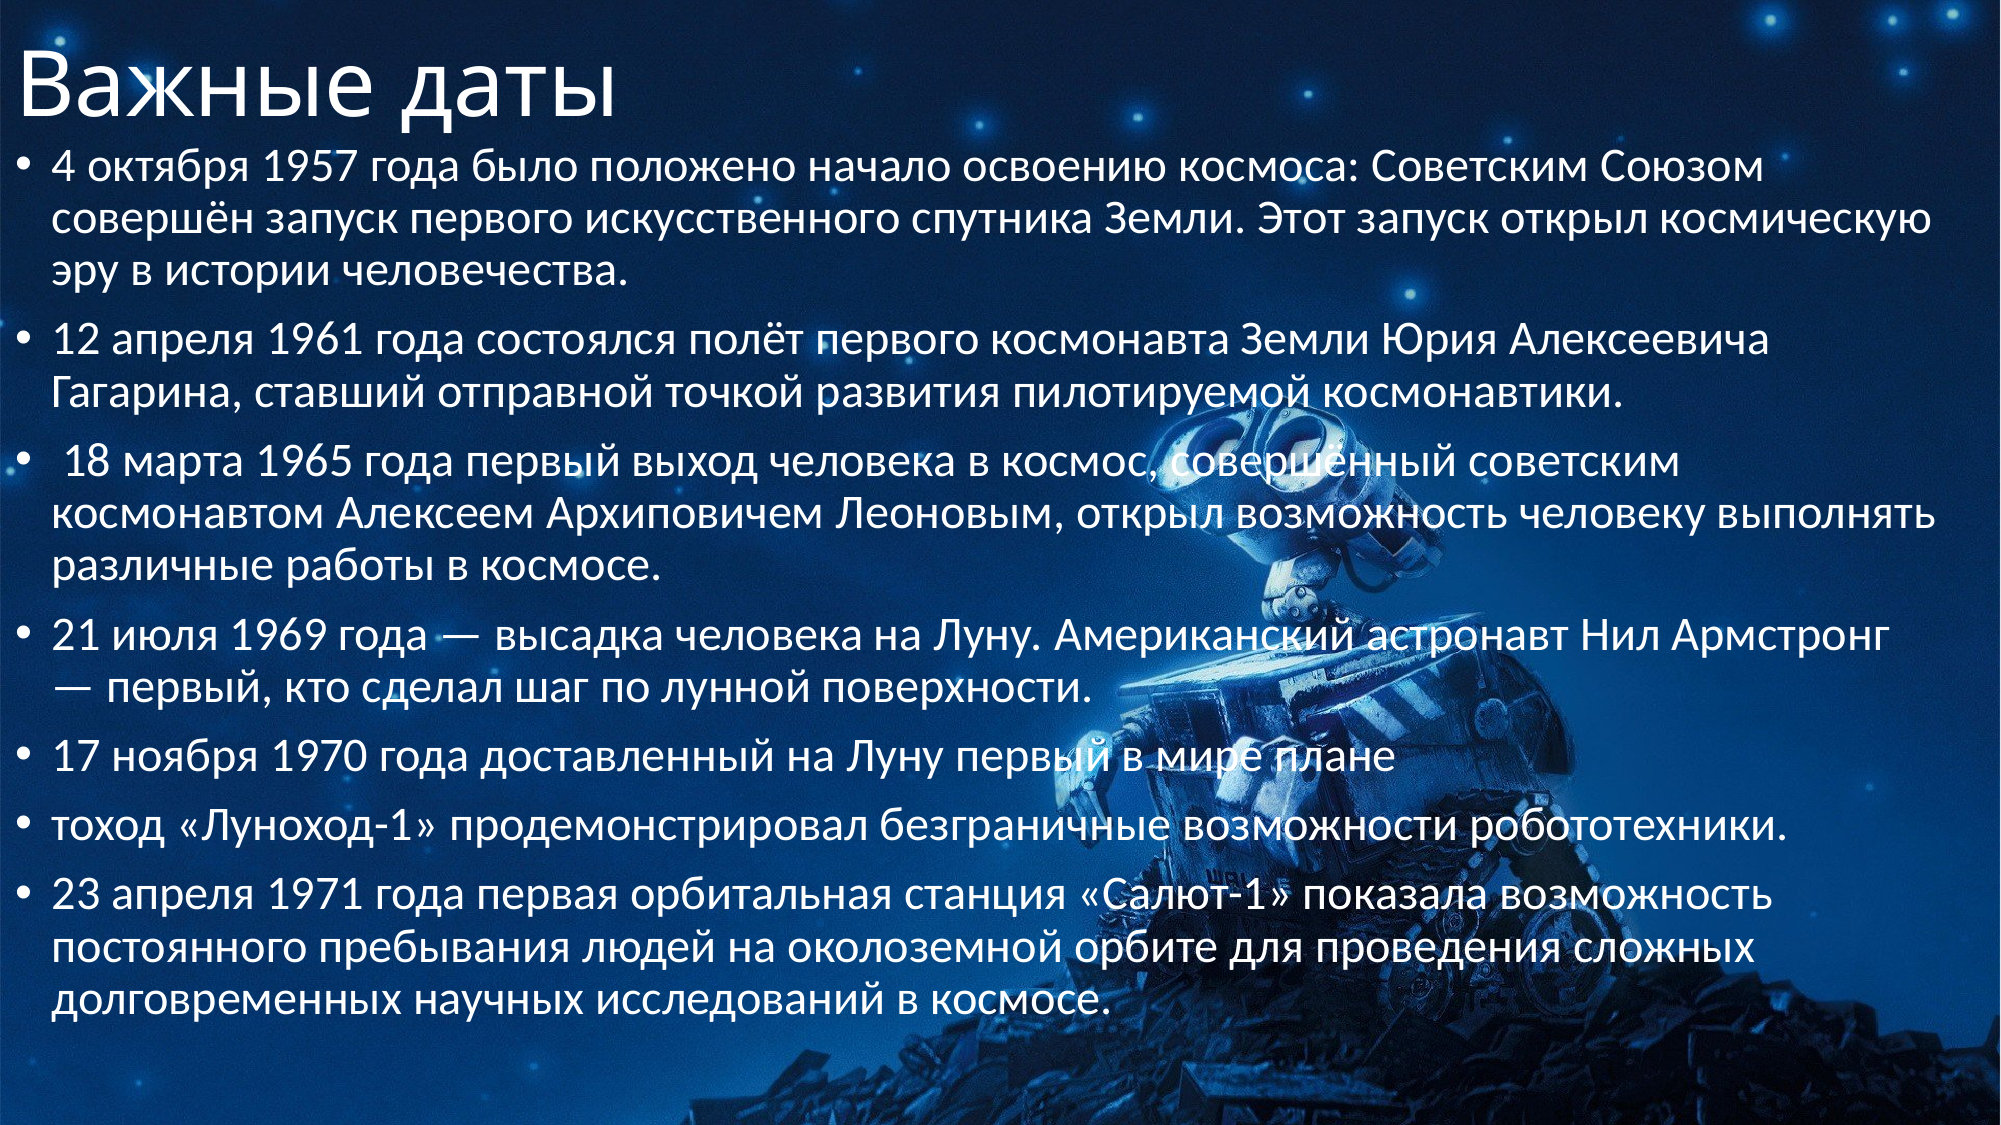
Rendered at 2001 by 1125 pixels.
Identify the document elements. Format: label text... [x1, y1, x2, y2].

list 4 октября 1957 года было положено начало освоению космоса: Советским Союзом совершён запуск первого искусственного спутника Земли. Этот запуск открыл космическую эру в истории человечества. 12 апреля 1961 года состоялся полёт первого космонавта Земли Юрия Алексеевича Гагарина, ставший отправной точкой развития пилотируемой космонавтики. 18 марта 1965 года первый выход человека в космос, совершённый советским космонавтом Алексеем Архиповичем Леоновым, открыл возможность человеку выполнять различные работы в космосе. 21 июля 1969 года — высадка человека на Луну. Американский астронавт Нил Армстронг — первый, кто сделал шаг по лунной поверхности. 17 ноября 1970 года доставленный на Луну первый в мире плане тоход «Луноход-1» продемонстрировал безграничные возможности робототехники. 23 апреля 1971 года первая орбитальная станция «Салют-1» показала возможность постоянного пребывания людей на околоземной орбите для проведения сложных долговременных научных исследований в космосе. [0, 132, 1955, 1033]
picture [0, 0, 2001, 1125]
title Важные даты [0, 0, 737, 132]
